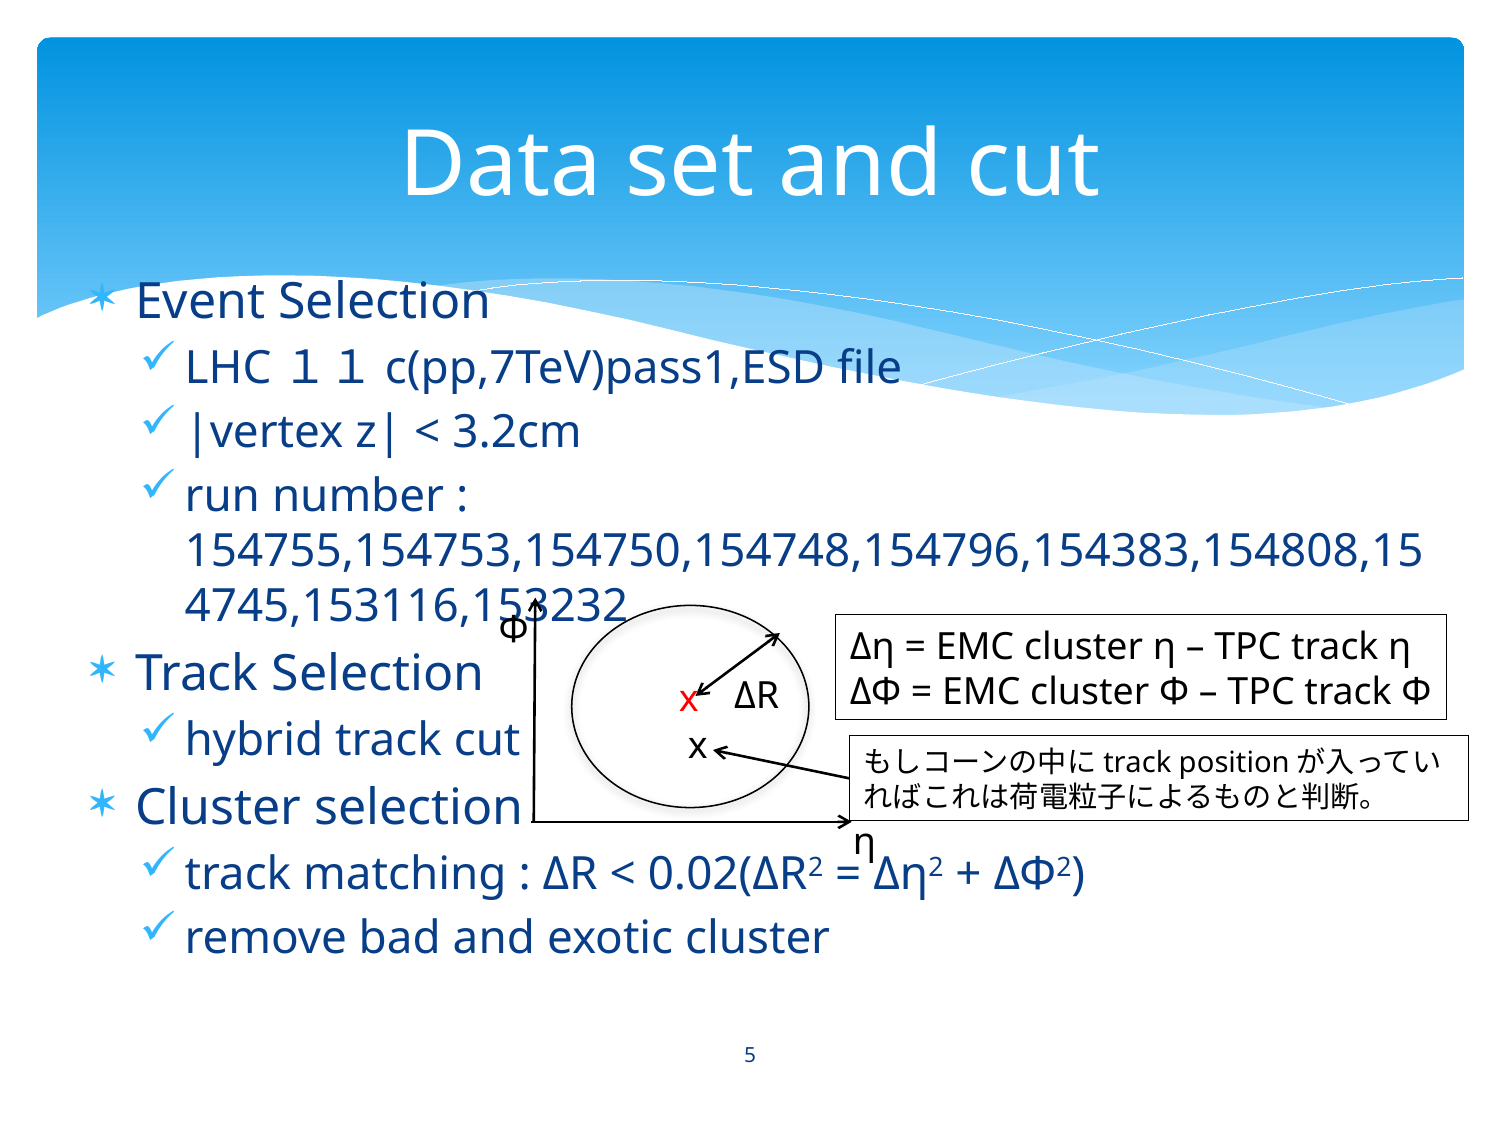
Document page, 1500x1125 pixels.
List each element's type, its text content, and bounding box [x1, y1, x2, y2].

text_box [495, 597, 881, 847]
text_box もしコーンの中にtrack positionが入っていればこれは荷電粒子によるものと判断。 [887, 735, 1469, 821]
slide_number 5 [654, 1025, 846, 1086]
list Event Selection LHC１１c(pp,7TeV)pass1,ESD file |vertex z| < 3.2cm run number : 154755,154753,154750,154748,154796,154383,154808,154745,153116,153232 Track Selection hybrid track cut Cluster selection track matching : ΔR < 0.02(ΔR2 = Δη2 + ΔΦ2) remove bad and exotic cluster [75, 261, 1461, 1005]
title Data set and cut [75, 55, 1425, 261]
text_box Δη = EMC cluster η – TPC track η ΔΦ = EMC cluster Φ – TPC track Φ [887, 614, 1447, 720]
